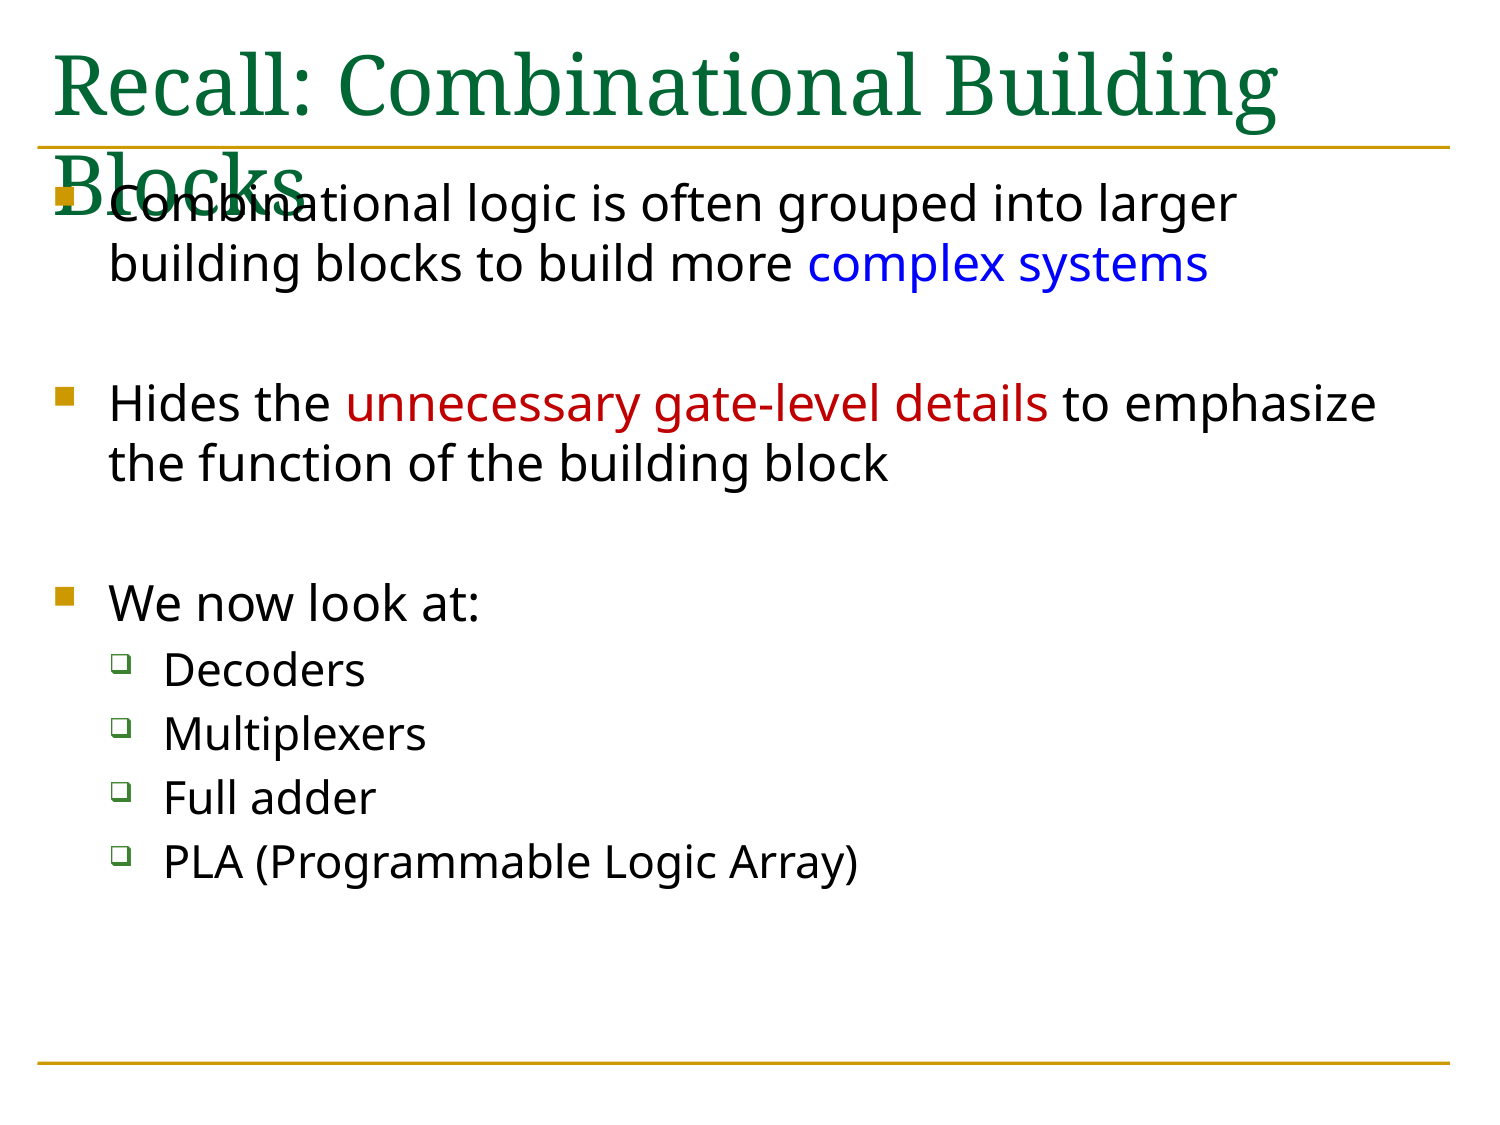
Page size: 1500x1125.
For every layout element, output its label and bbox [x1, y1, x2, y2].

list [37, 163, 1450, 1016]
title [37, 24, 1450, 163]
